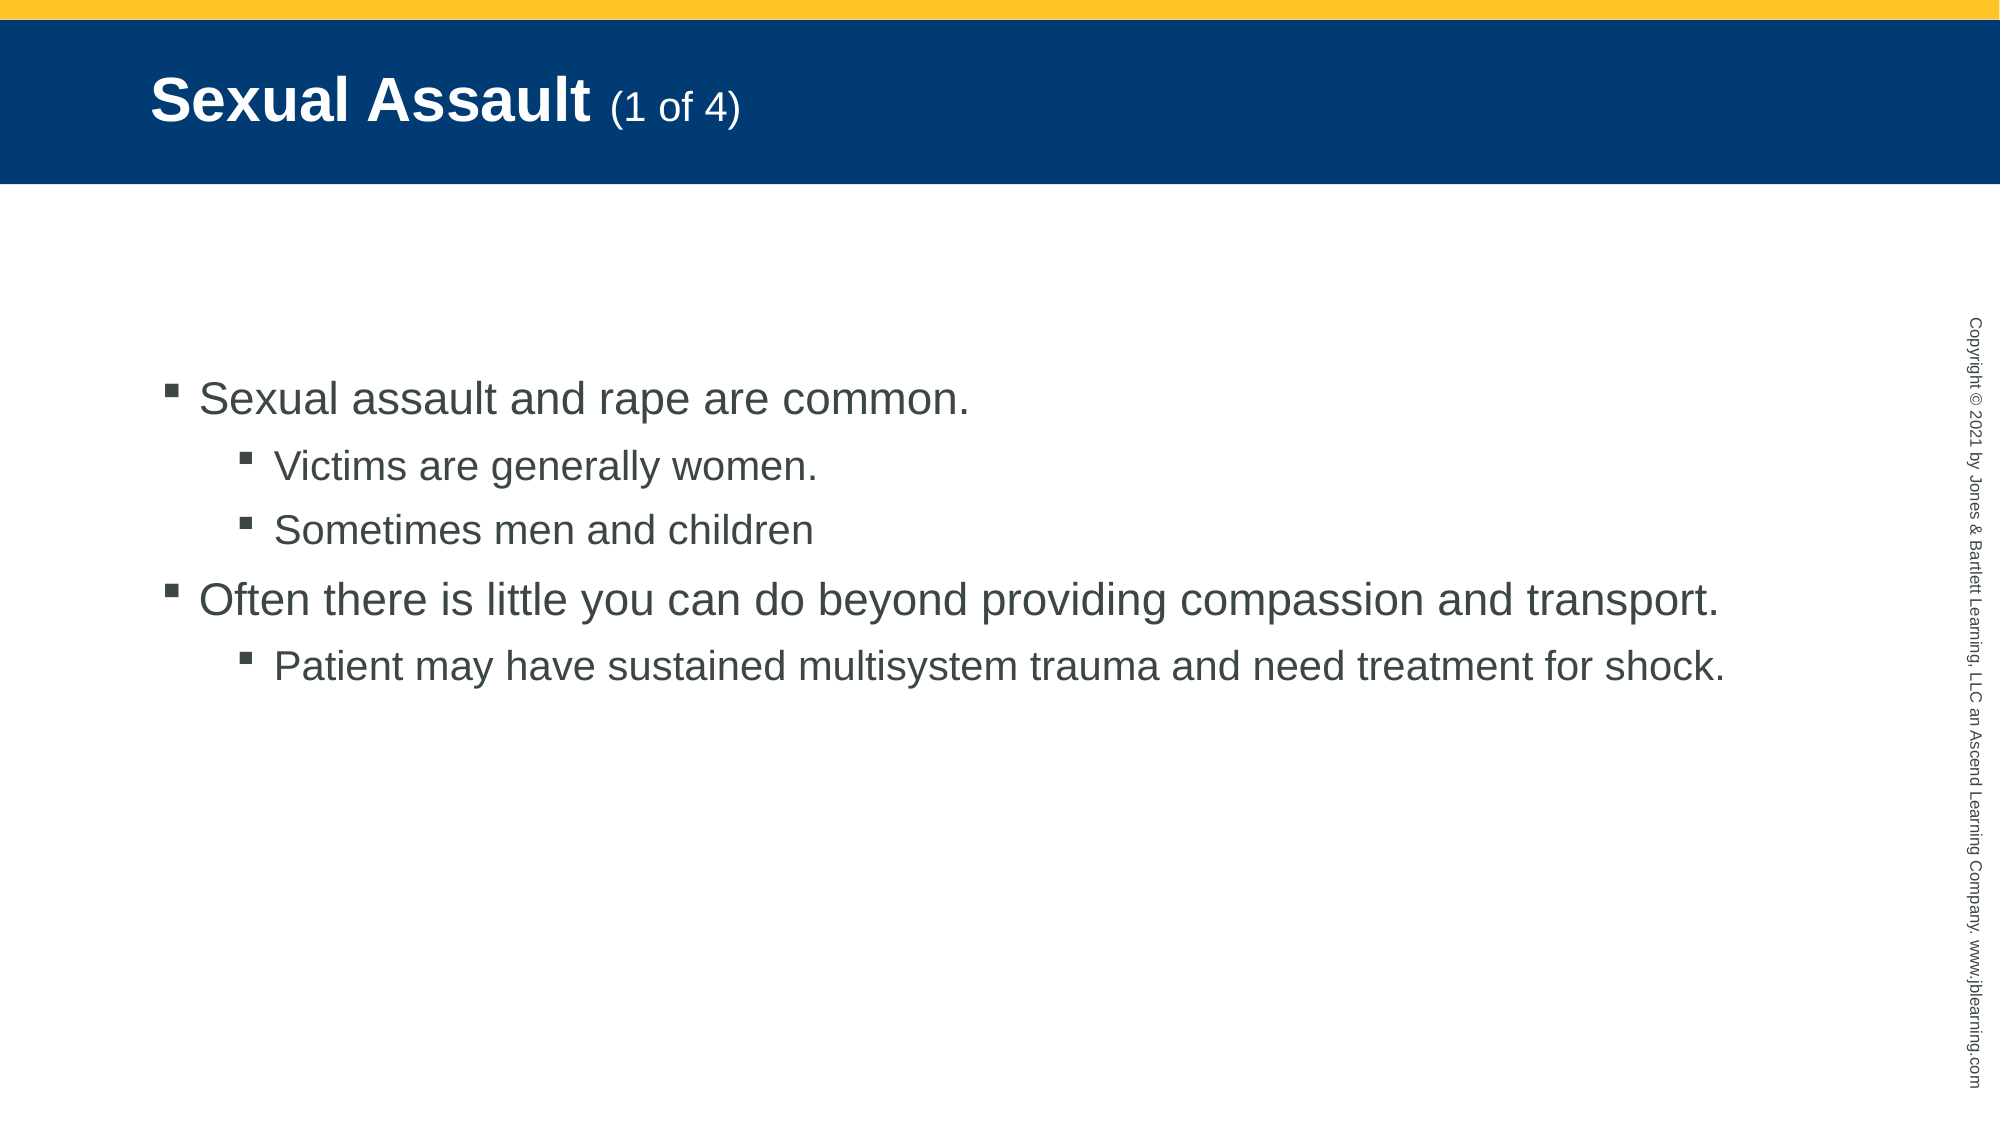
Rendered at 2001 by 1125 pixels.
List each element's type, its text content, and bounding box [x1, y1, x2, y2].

list Sexual assault and rape are common. Victims are generally women. Sometimes men and children Often there is little you can do beyond providing compassion and transport. Patient may have sustained multisystem trauma and need treatment for shock. [146, 361, 1859, 1016]
title Sexual Assault (1 of 4) [0, 19, 2000, 185]
